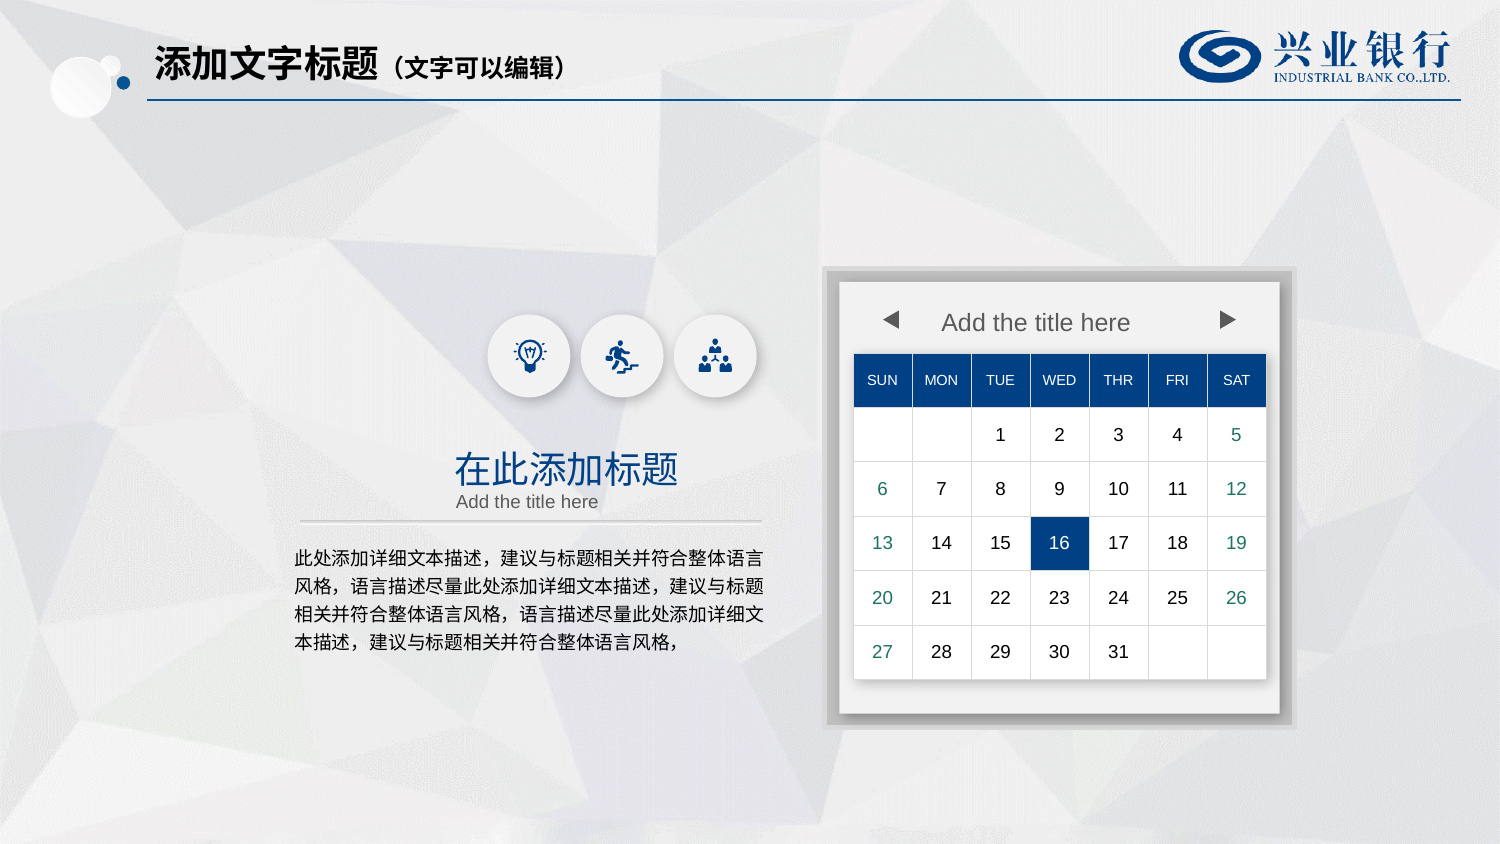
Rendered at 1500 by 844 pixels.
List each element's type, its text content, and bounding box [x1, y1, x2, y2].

text_box [578, 312, 666, 400]
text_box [824, 267, 1295, 728]
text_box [698, 338, 733, 373]
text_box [882, 299, 1237, 346]
text_box [485, 312, 573, 400]
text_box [513, 339, 548, 374]
text_box 此处添加详细文本描述，建议与标题相关并符合整体语言风格，语言描述尽量此处添加详细文本描述，建议与标题相关并符合整体语言风格，语言描述尽量此处添加详细文本描述，建议与标题相关并符合整体语言风格， [279, 533, 781, 661]
picture [0, 0, 1500, 844]
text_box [439, 438, 765, 521]
text_box [297, 517, 436, 527]
text_box [671, 312, 759, 400]
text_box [605, 339, 640, 374]
text_box 添加文字标题（文字可以编辑） [142, 34, 719, 91]
